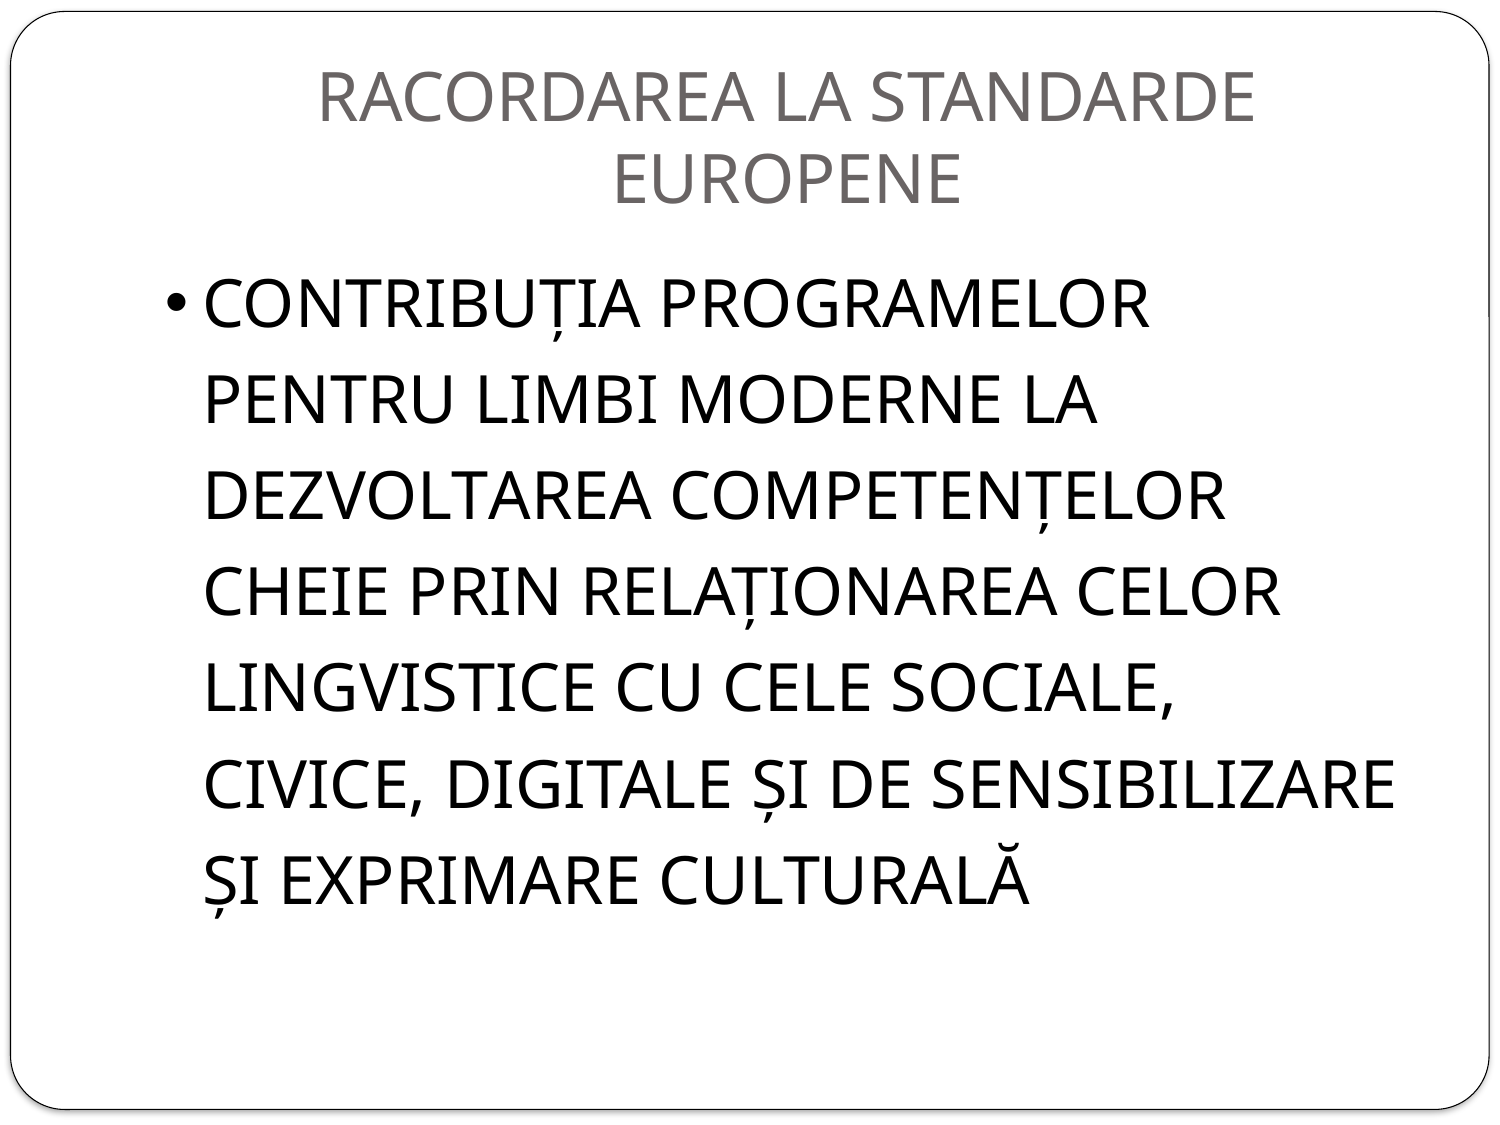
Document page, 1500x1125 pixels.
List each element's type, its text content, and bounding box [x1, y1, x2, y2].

title RACORDAREA LA STANDARDE EUROPENE [150, 45, 1425, 233]
list Contribuția programelor pentru limbi moderne la dezvoltarea competențelor cheie prin relaționarea celor lingvistice cu cele sociale, civice, digitale și de sensibilizare și exprimare culturală [150, 237, 1425, 988]
